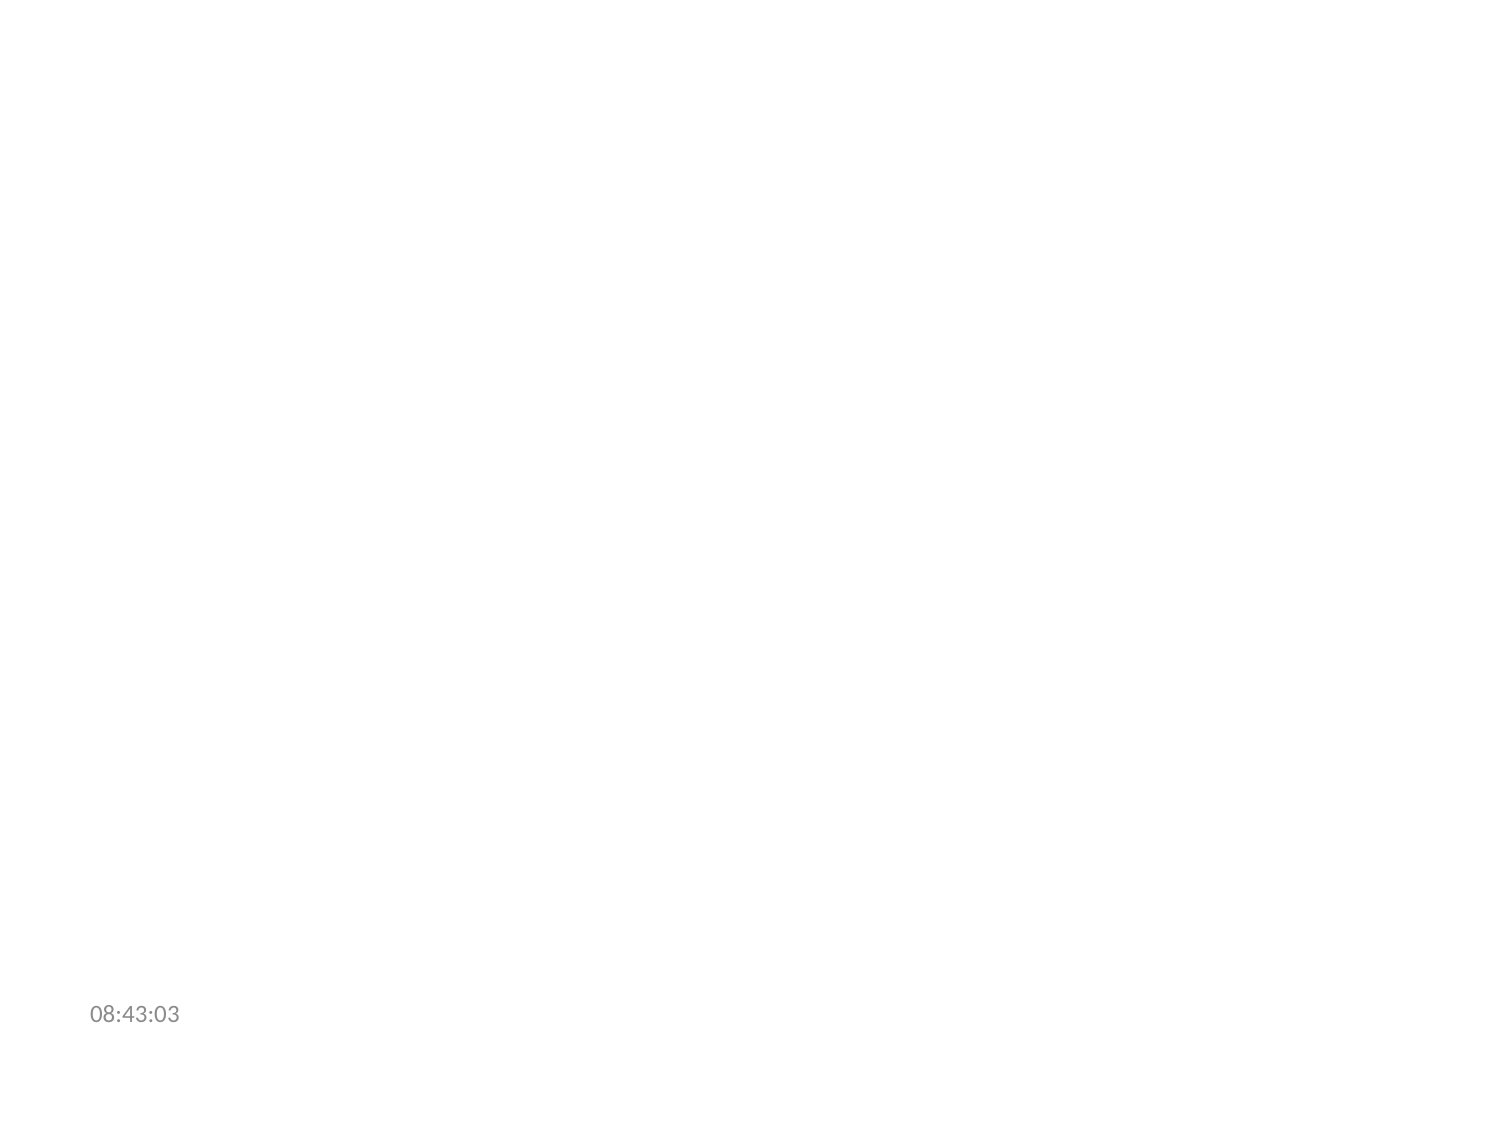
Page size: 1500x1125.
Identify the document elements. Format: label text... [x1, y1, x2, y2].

text_box 15:35:09 [75, 982, 425, 1043]
